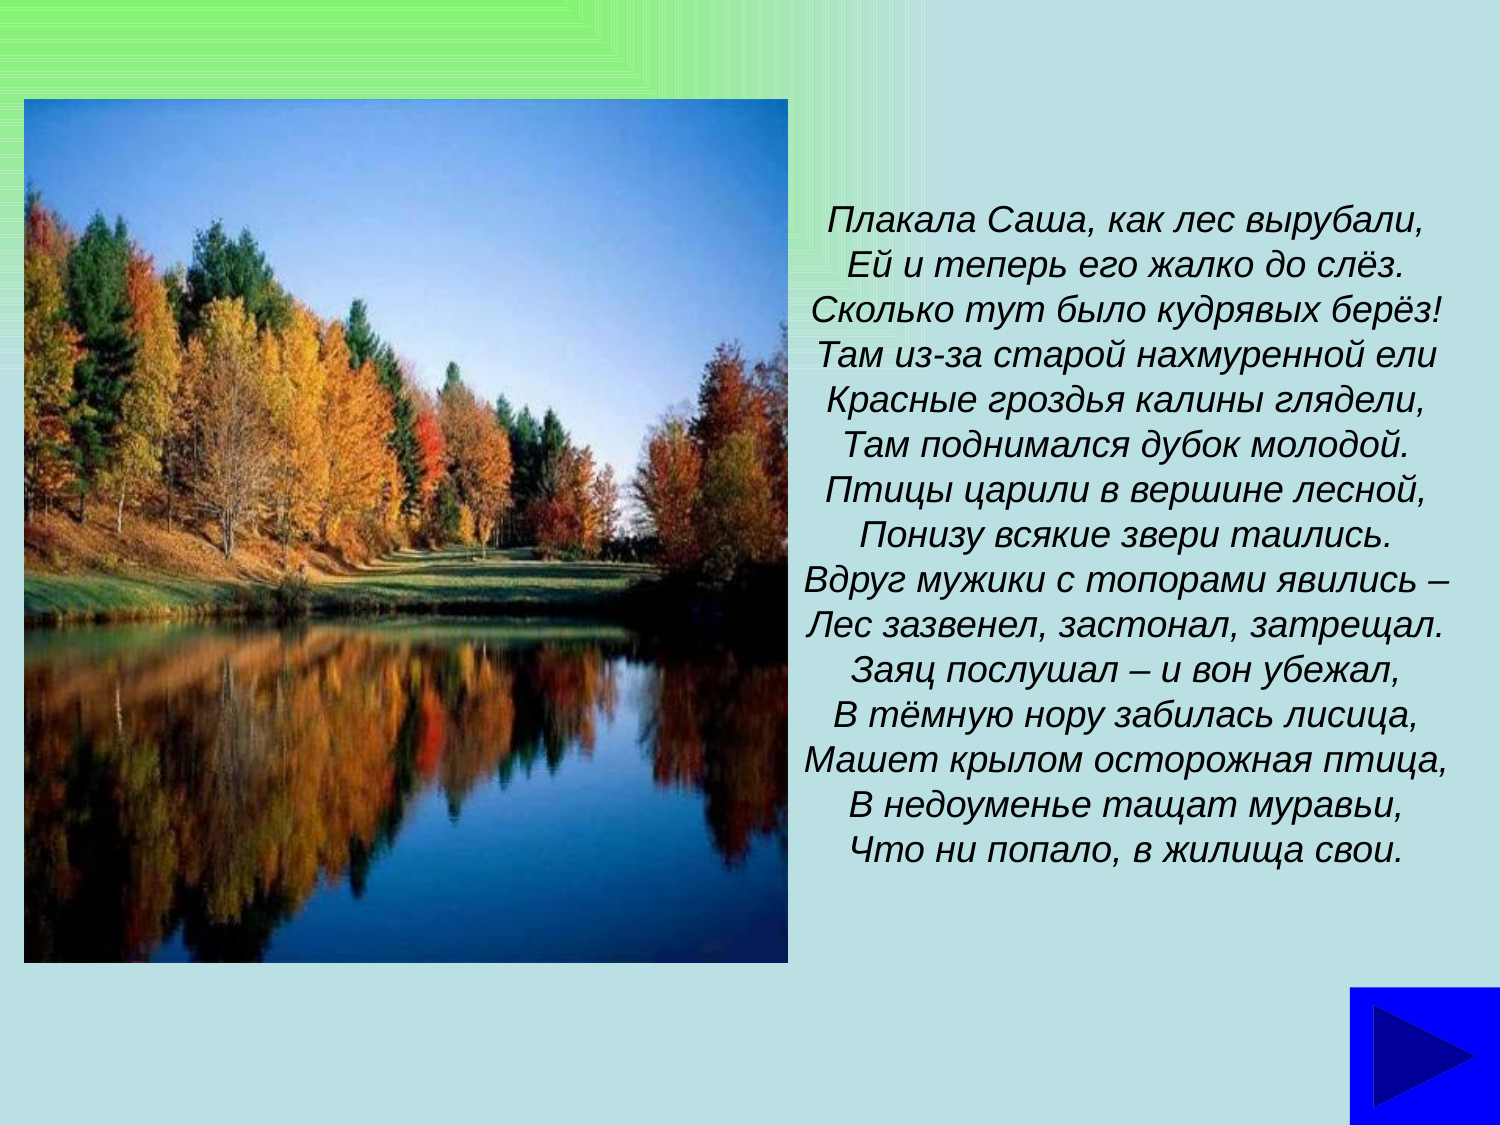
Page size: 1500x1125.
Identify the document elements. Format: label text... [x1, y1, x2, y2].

text_box Плакала Саша, как лес вырубали, Ей и теперь его жалко до слёз. Сколько тут было кудрявых берёз! Там из-за старой нахмуренной ели Красные гроздья калины глядели, Там поднимался дубок молодой. Птицы царили в вершине лесной, Понизу всякие звери таились. Вдруг мужики с топорами явились – Лес зазвенел, застонал, затрещал. Заяц послушал – и вон убежал, В тёмную нору забилась лисица, Машет крылом осторожная птица, В недоуменье тащат муравьи, Что ни попало, в жилища свои. [791, 188, 1466, 878]
text_box [1349, 987, 1500, 1125]
picture [24, 99, 788, 963]
